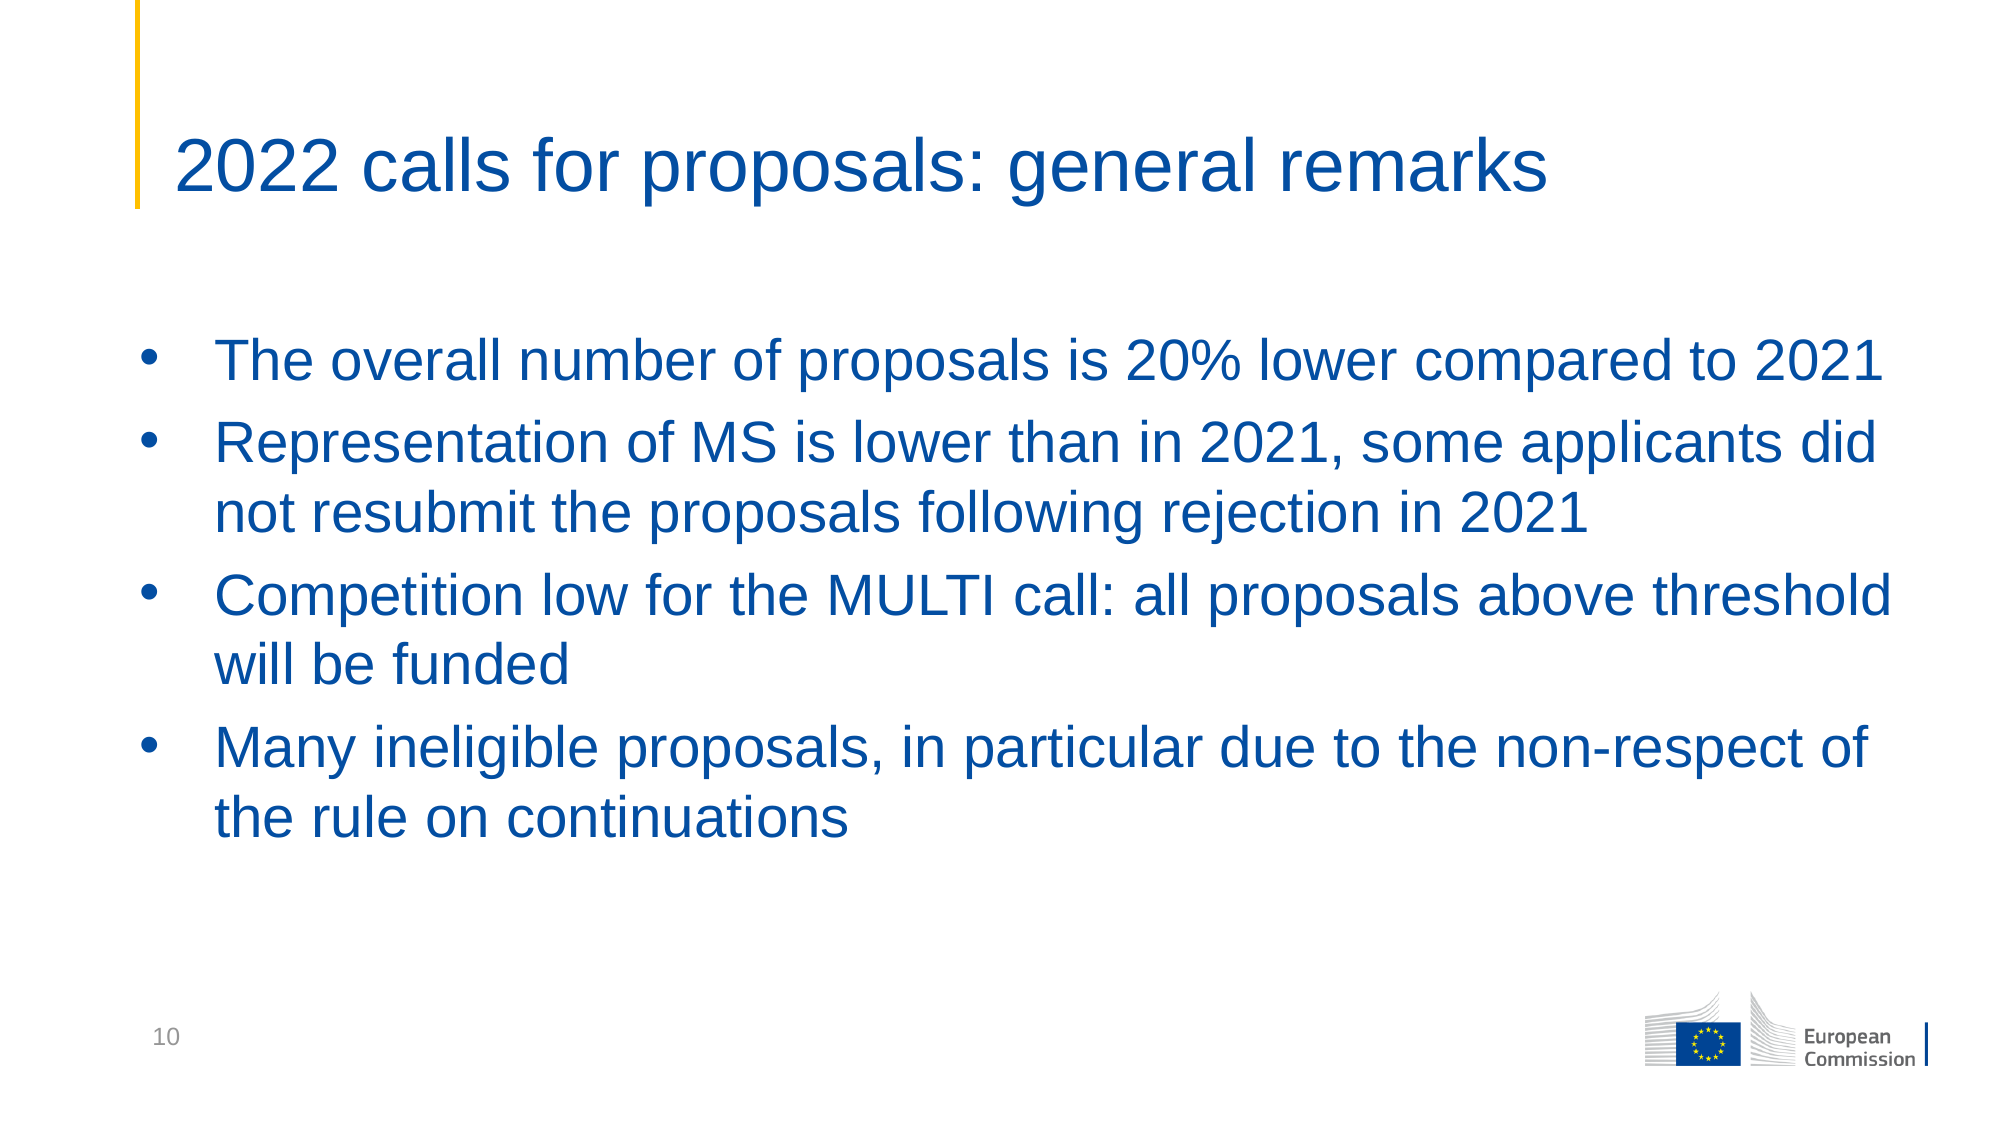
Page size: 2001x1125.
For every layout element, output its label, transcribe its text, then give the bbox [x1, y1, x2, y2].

slide_number 10 [137, 1005, 588, 1066]
picture [1645, 991, 1928, 1066]
title 2022 calls for proposals: general remarks [159, 79, 1943, 208]
text_box The overall number of proposals is 20% lower compared to 2021 Representation of MS is lower than in 2021, some applicants did not resubmit the proposals following rejection in 2021 Competition low for the MULTI call: all proposals above threshold will be funded Many ineligible proposals, in particular due to the non-respect of the rule on continuations [124, 314, 1943, 940]
